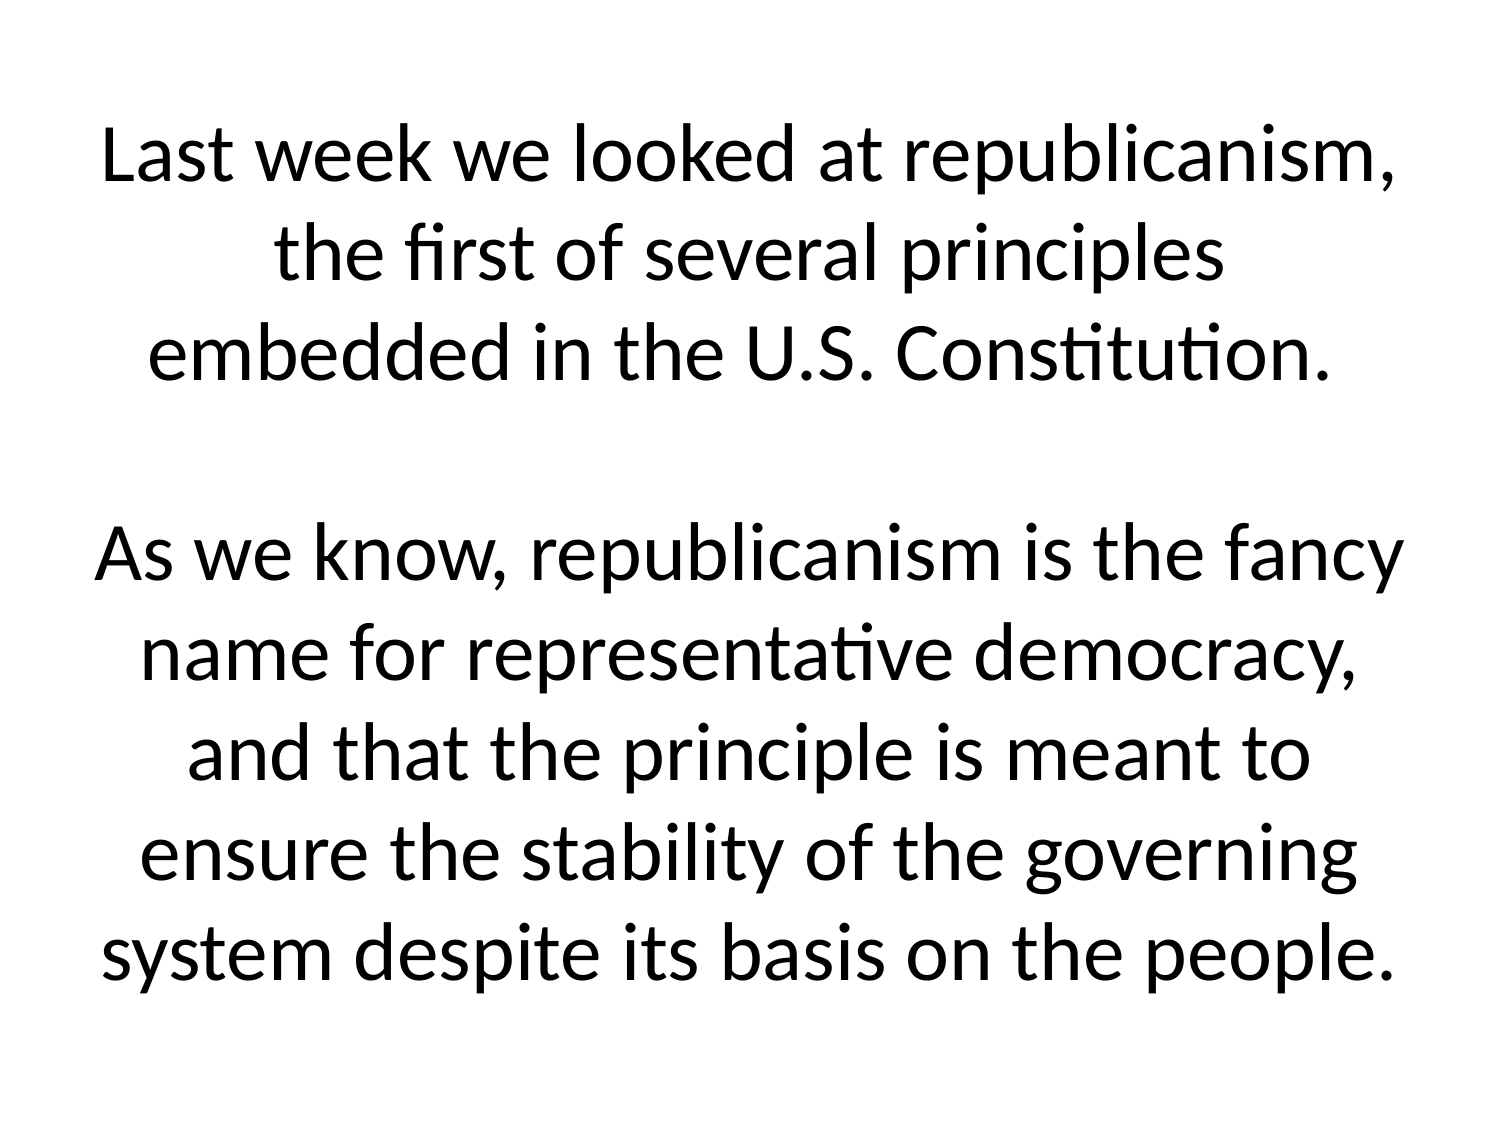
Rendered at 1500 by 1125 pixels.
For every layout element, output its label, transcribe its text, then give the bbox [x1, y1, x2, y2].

title Last week we looked at republicanism, the first of several principles embedded in the U.S. Constitution. As we know, republicanism is the fancy name for representative democracy, and that the principle is meant to ensure the stability of the governing system despite its basis on the people. [74, 44, 1426, 1051]
